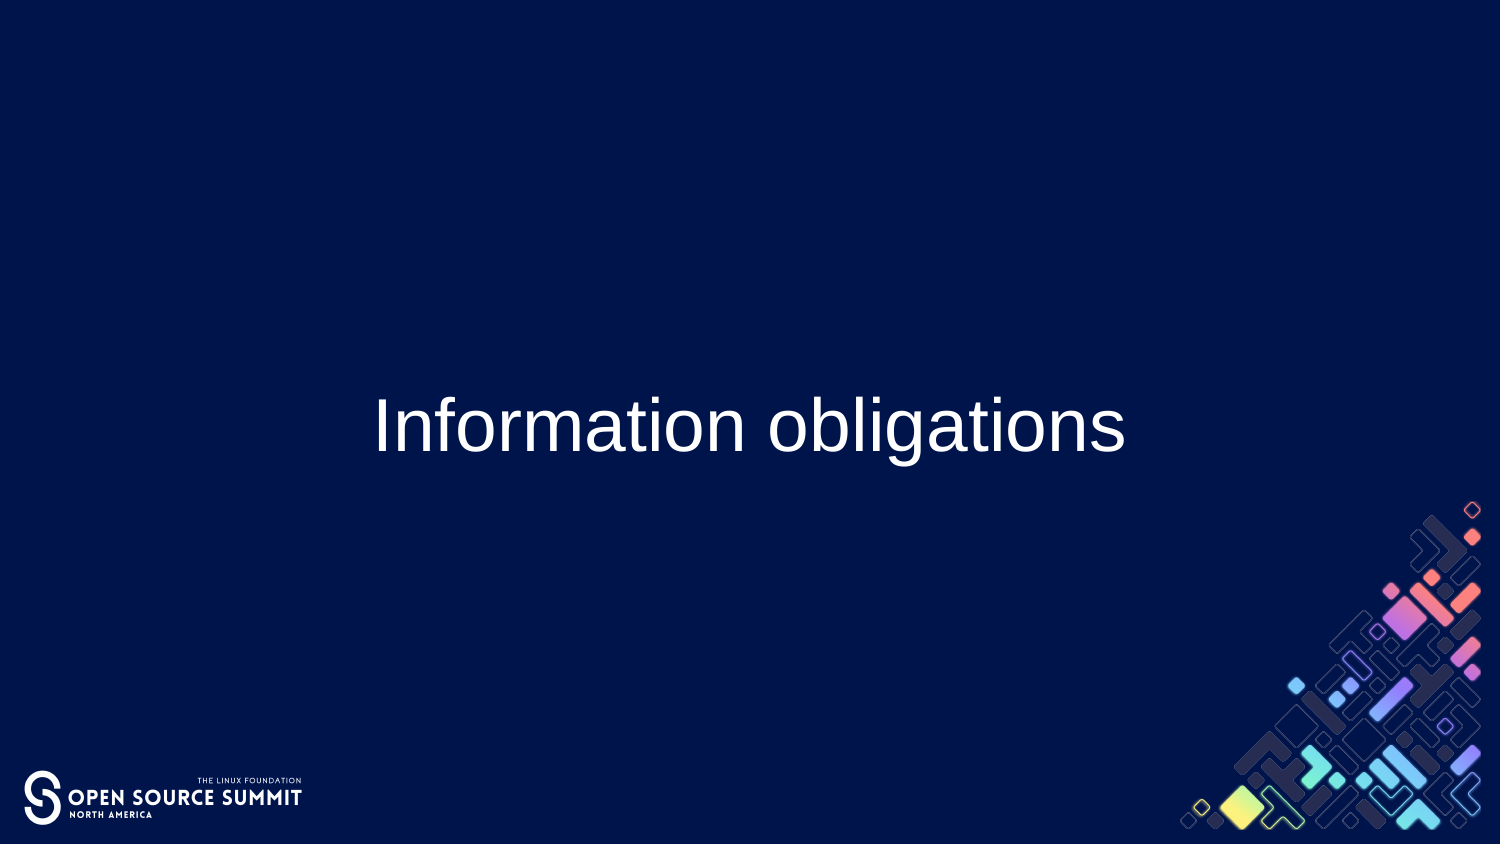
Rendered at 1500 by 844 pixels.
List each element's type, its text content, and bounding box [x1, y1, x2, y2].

title Information obligations [51, 352, 1449, 491]
picture [19, 765, 307, 830]
picture [1180, 501, 1481, 830]
